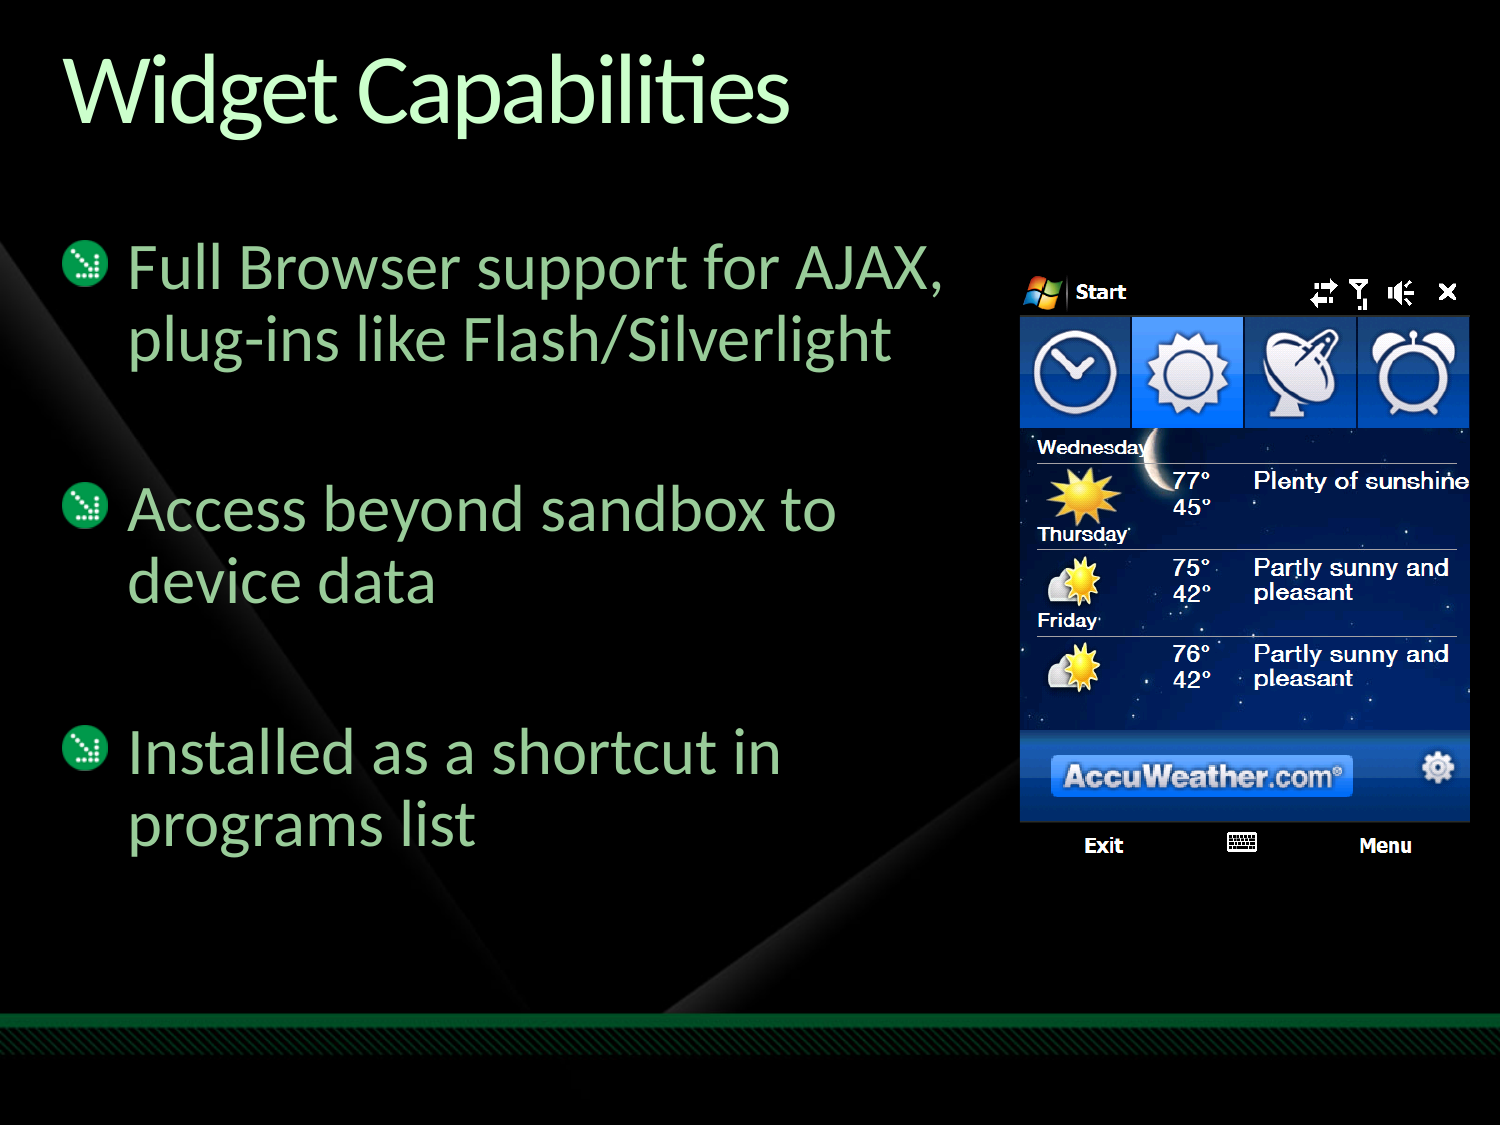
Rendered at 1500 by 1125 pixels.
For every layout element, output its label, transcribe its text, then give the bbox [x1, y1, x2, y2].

title Widget Capabilities [62, 37, 1438, 147]
list Full Browser support for AJAX, plug-ins like Flash/Silverlight Access beyond sandbox to device data Installed as a shortcut in programs list [62, 231, 972, 878]
picture [0, 0, 1500, 1125]
